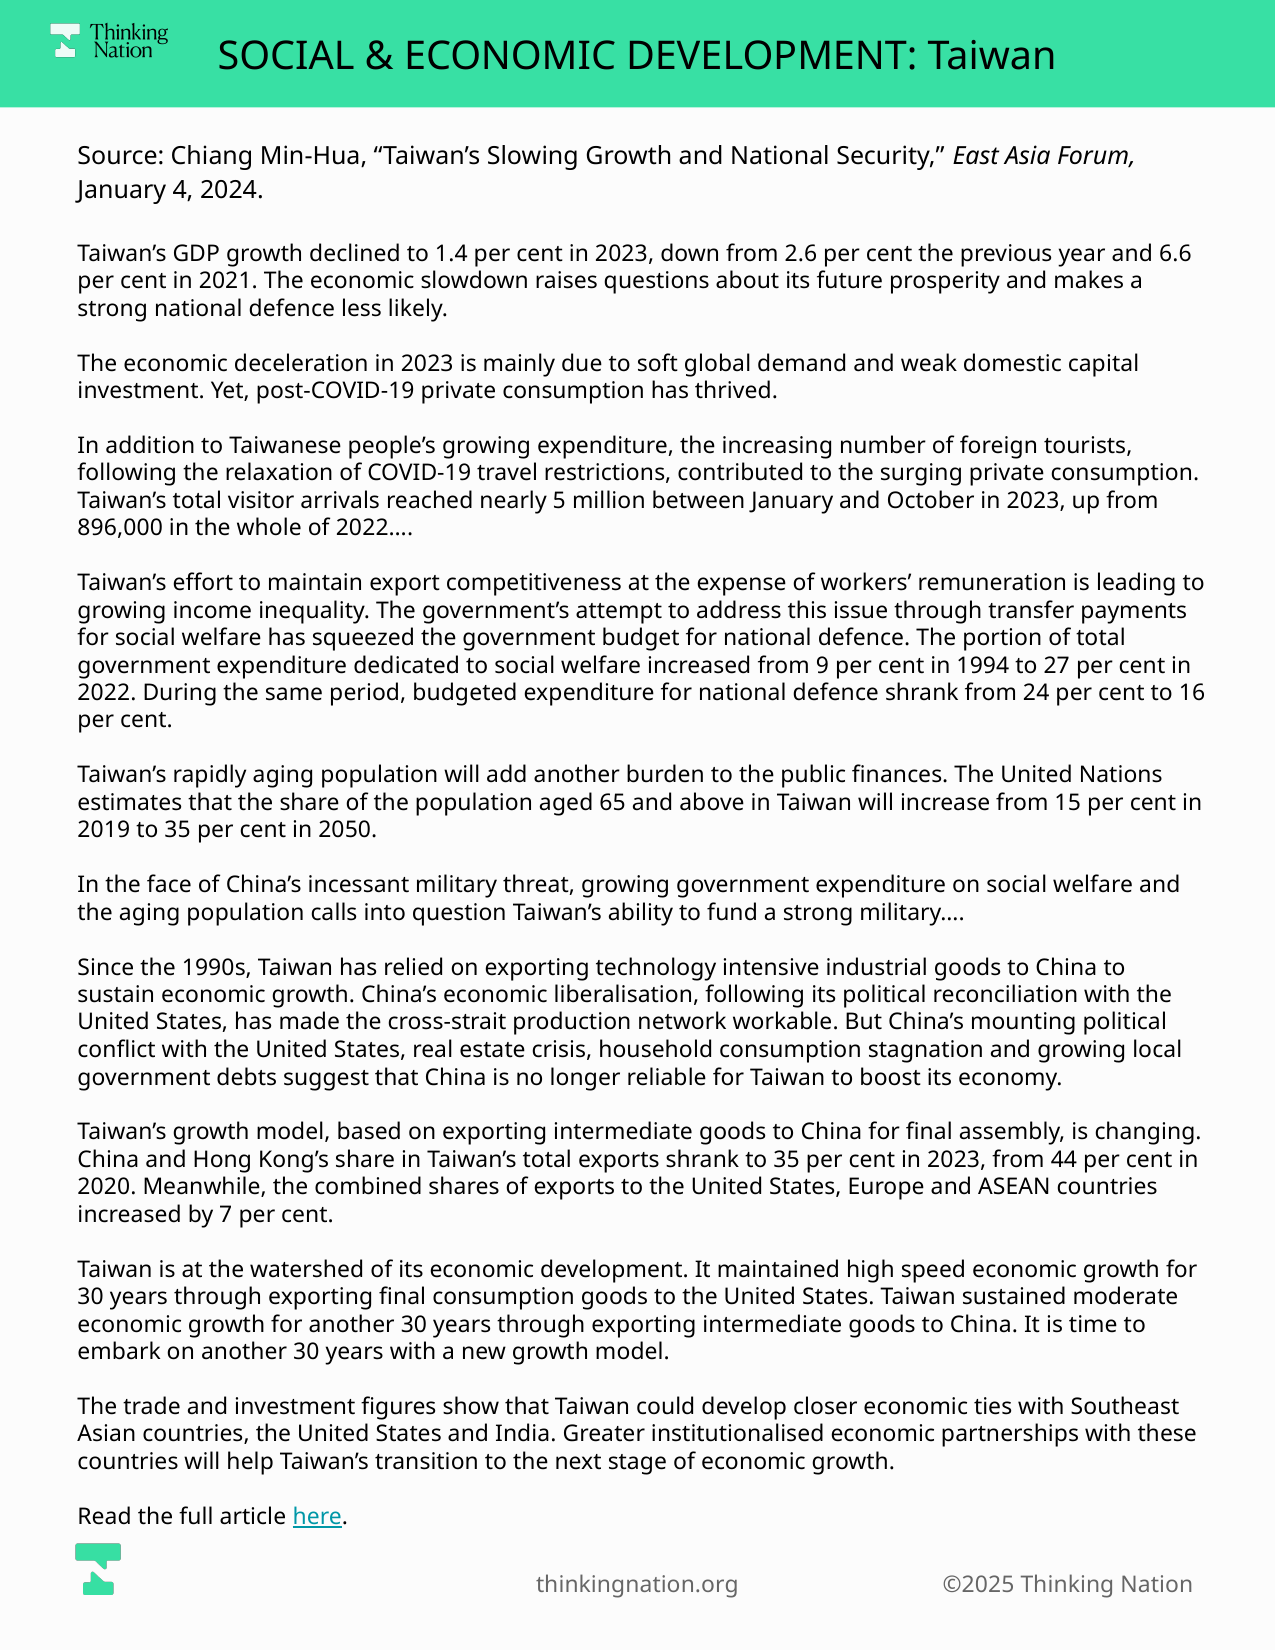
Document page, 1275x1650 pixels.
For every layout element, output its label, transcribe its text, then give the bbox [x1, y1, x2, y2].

text_box Source: Chiang Min-Hua, “Taiwan’s Slowing Growth and National Security,” East Asia Forum, January 4, 2024. Taiwan’s GDP growth declined to 1.4 per cent in 2023, down from 2.6 per cent the previous year and 6.6 per cent in 2021. The economic slowdown raises questions about its future prosperity and makes a strong national defence less likely. The economic deceleration in 2023 is mainly due to soft global demand and weak domestic capital investment. Yet, post-COVID-19 private consumption has thrived. In addition to Taiwanese people’s growing expenditure, the increasing number of foreign tourists, following the relaxation of COVID-19 travel restrictions, contributed to the surging private consumption. Taiwan’s total visitor arrivals reached nearly 5 million between January and October in 2023, up from 896,000 in the whole of 2022…. Taiwan’s effort to maintain export competitiveness at the expense of workers’ remuneration is leading to growing income inequality. The government’s attempt to address this issue through transfer payments for social welfare has squeezed the government budget for national defence. The portion of total government expenditure dedicated to social welfare increased from 9 per cent in 1994 to 27 per cent in 2022. During the same period, budgeted expenditure for national defence shrank from 24 per cent to 16 per cent. Taiwan’s rapidly aging population will add another burden to the public finances. The United Nations estimates that the share of the population aged 65 and above in Taiwan will increase from 15 per cent in 2019 to 35 per cent in 2050. In the face of China’s incessant military threat, growing government expenditure on social welfare and the aging population calls into question Taiwan’s ability to fund a strong military…. Since the 1990s, Taiwan has relied on exporting technology intensive industrial goods to China to sustain economic growth. China’s economic liberalisation, following its political reconciliation with the United States, has made the cross-strait production network workable. But China’s mounting political conflict with the United States, real estate crisis, household consumption stagnation and growing local government debts suggest that China is no longer reliable for Taiwan to boost its economy. Taiwan’s growth model, based on exporting intermediate goods to China for final assembly, is changing. China and Hong Kong’s share in Taiwan’s total exports shrank to 35 per cent in 2023, from 44 per cent in 2020. Meanwhile, the combined shares of exports to the United States, Europe and ASEAN countries increased by 7 per cent. Taiwan is at the watershed of its economic development. It maintained high speed economic growth for 30 years through exporting final consumption goods to the United States. Taiwan sustained moderate economic growth for another 30 years through exporting intermediate goods to China. It is time to embark on another 30 years with a new growth model. The trade and investment figures show that Taiwan could develop closer economic ties with Southeast Asian countries, the United States and India. Greater institutionalised economic partnerships with these countries will help Taiwan’s transition to the next stage of economic growth. Read the full article here. [62, 119, 1226, 1548]
picture [36, 12, 172, 69]
text_box thinkingnation.org [486, 1553, 789, 1605]
text_box ©2025 Thinking Nation [907, 1553, 1210, 1605]
text_box SOCIAL & ECONOMIC DEVELOPMENT: Taiwan [0, 0, 1275, 108]
picture [62, 1533, 134, 1605]
